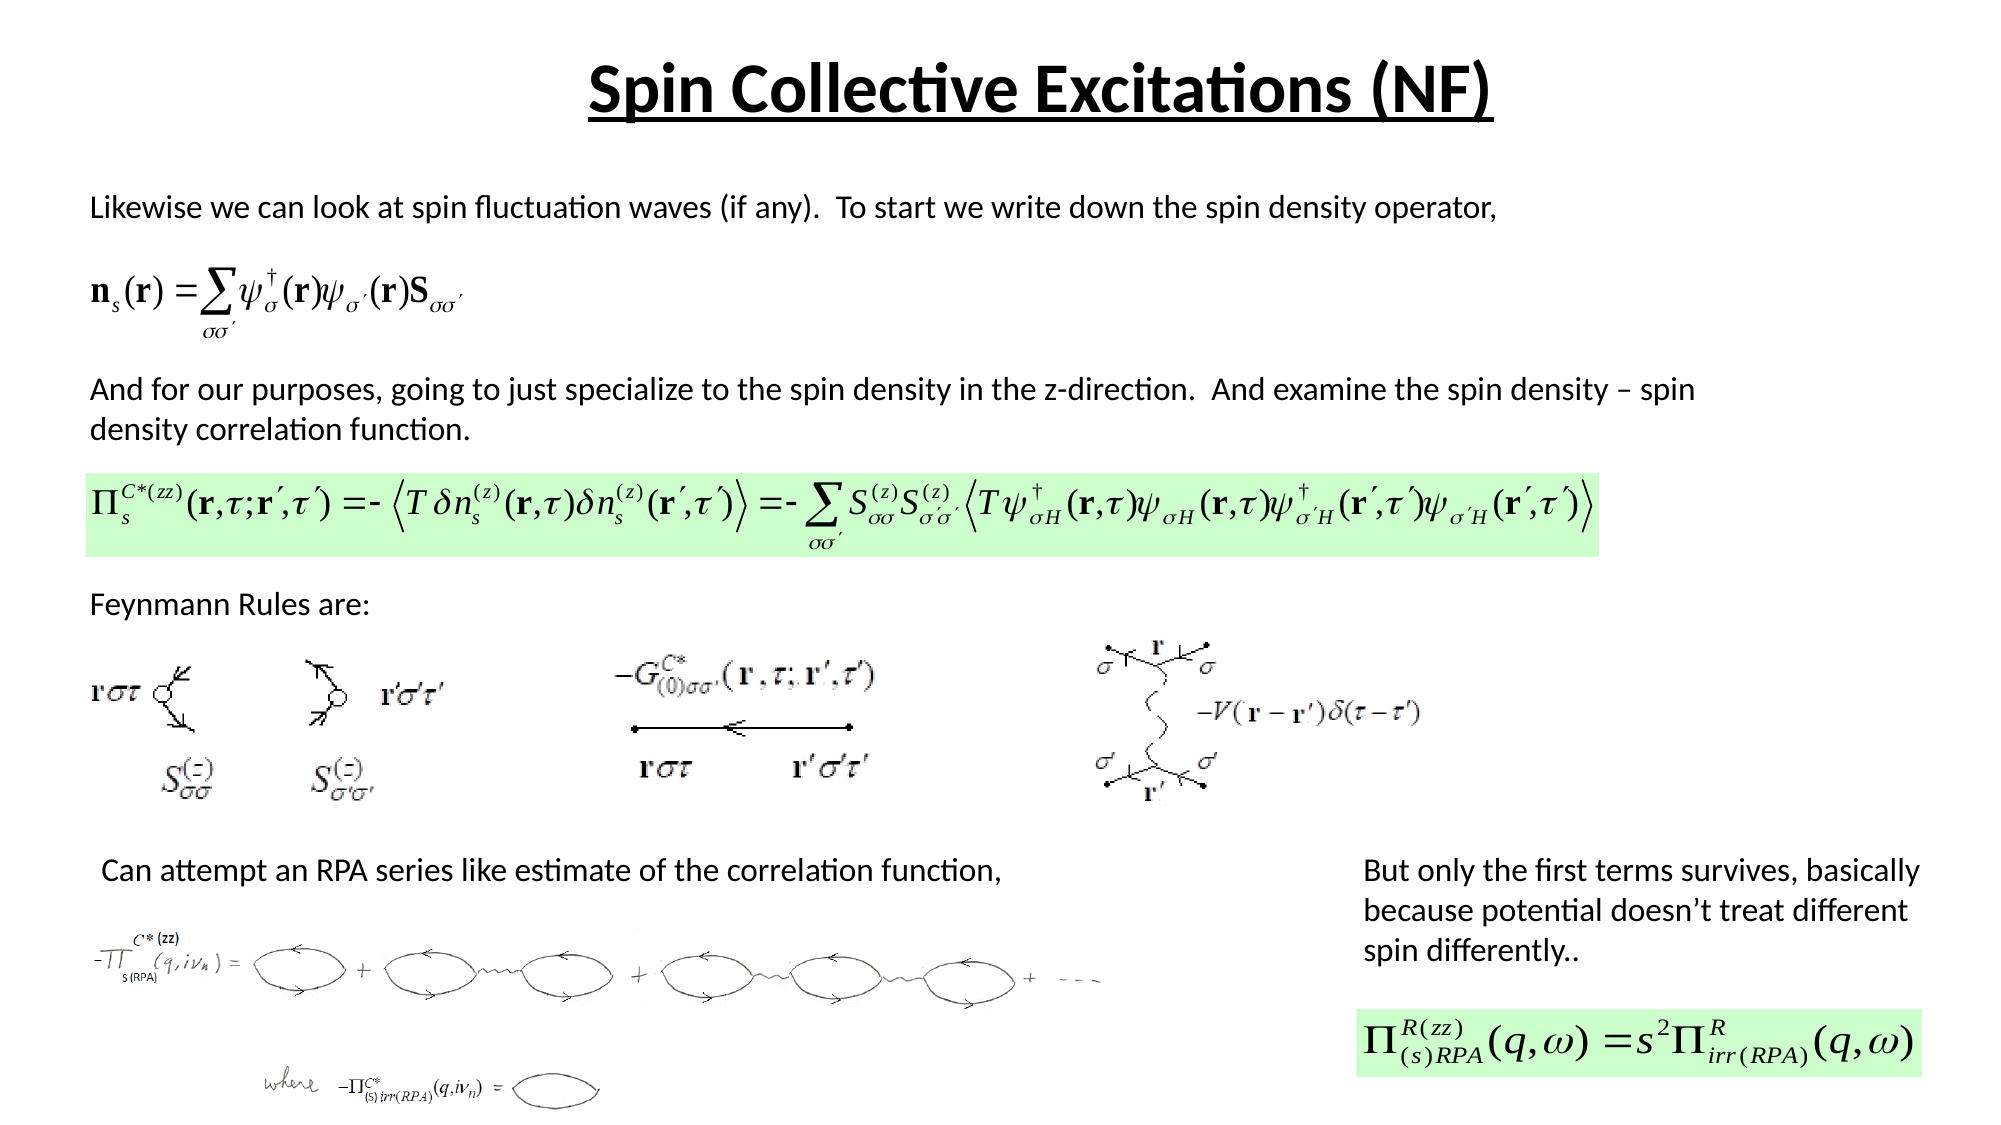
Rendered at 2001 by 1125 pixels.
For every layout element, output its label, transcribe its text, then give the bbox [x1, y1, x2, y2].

text_box But only the first terms survives, basically because potential doesn’t treat different spin differently.. [1348, 840, 1941, 976]
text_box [1356, 1008, 1922, 1077]
picture [610, 643, 882, 791]
text_box And for our purposes, going to just specialize to the spin density in the z-direction. And examine the spin density – spin density correlation function. [75, 359, 1807, 455]
picture [86, 923, 1110, 1115]
text_box Can attempt an RPA series like estimate of the correlation function, [86, 840, 1078, 896]
text_box Feynmann Rules are: [75, 574, 708, 630]
picture [86, 644, 450, 809]
text_box Likewise we can look at spin fluctuation waves (if any). To start we write down the spin density operator, [75, 173, 1768, 234]
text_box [86, 260, 471, 348]
title Spin Collective Excitations (NF) [550, 34, 1532, 136]
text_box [86, 472, 1600, 557]
picture [1077, 625, 1424, 809]
